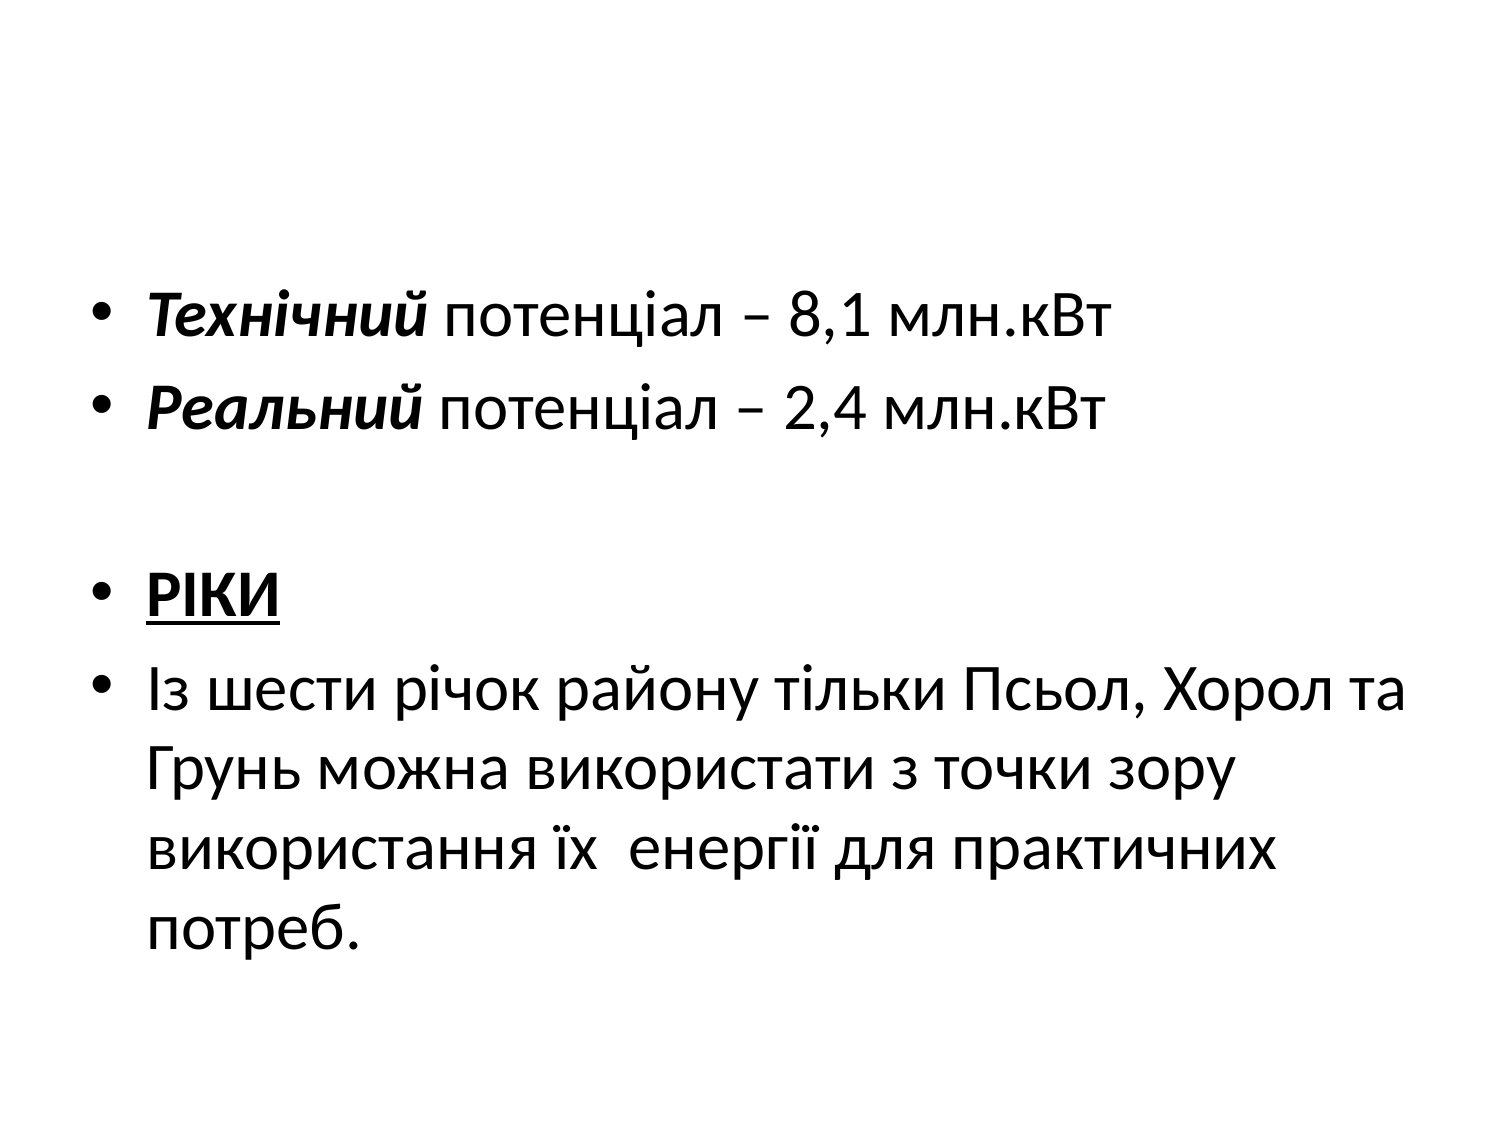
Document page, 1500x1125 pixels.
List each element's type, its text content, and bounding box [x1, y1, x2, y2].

list Технічний потенціал – 8,1 млн.кВт Реальний потенціал – 2,4 млн.кВт РІКИ Із шести річок району тільки Псьол, Хорол та Грунь можна використати з точки зору використання їх енергії для практичних потреб. [75, 262, 1425, 1005]
